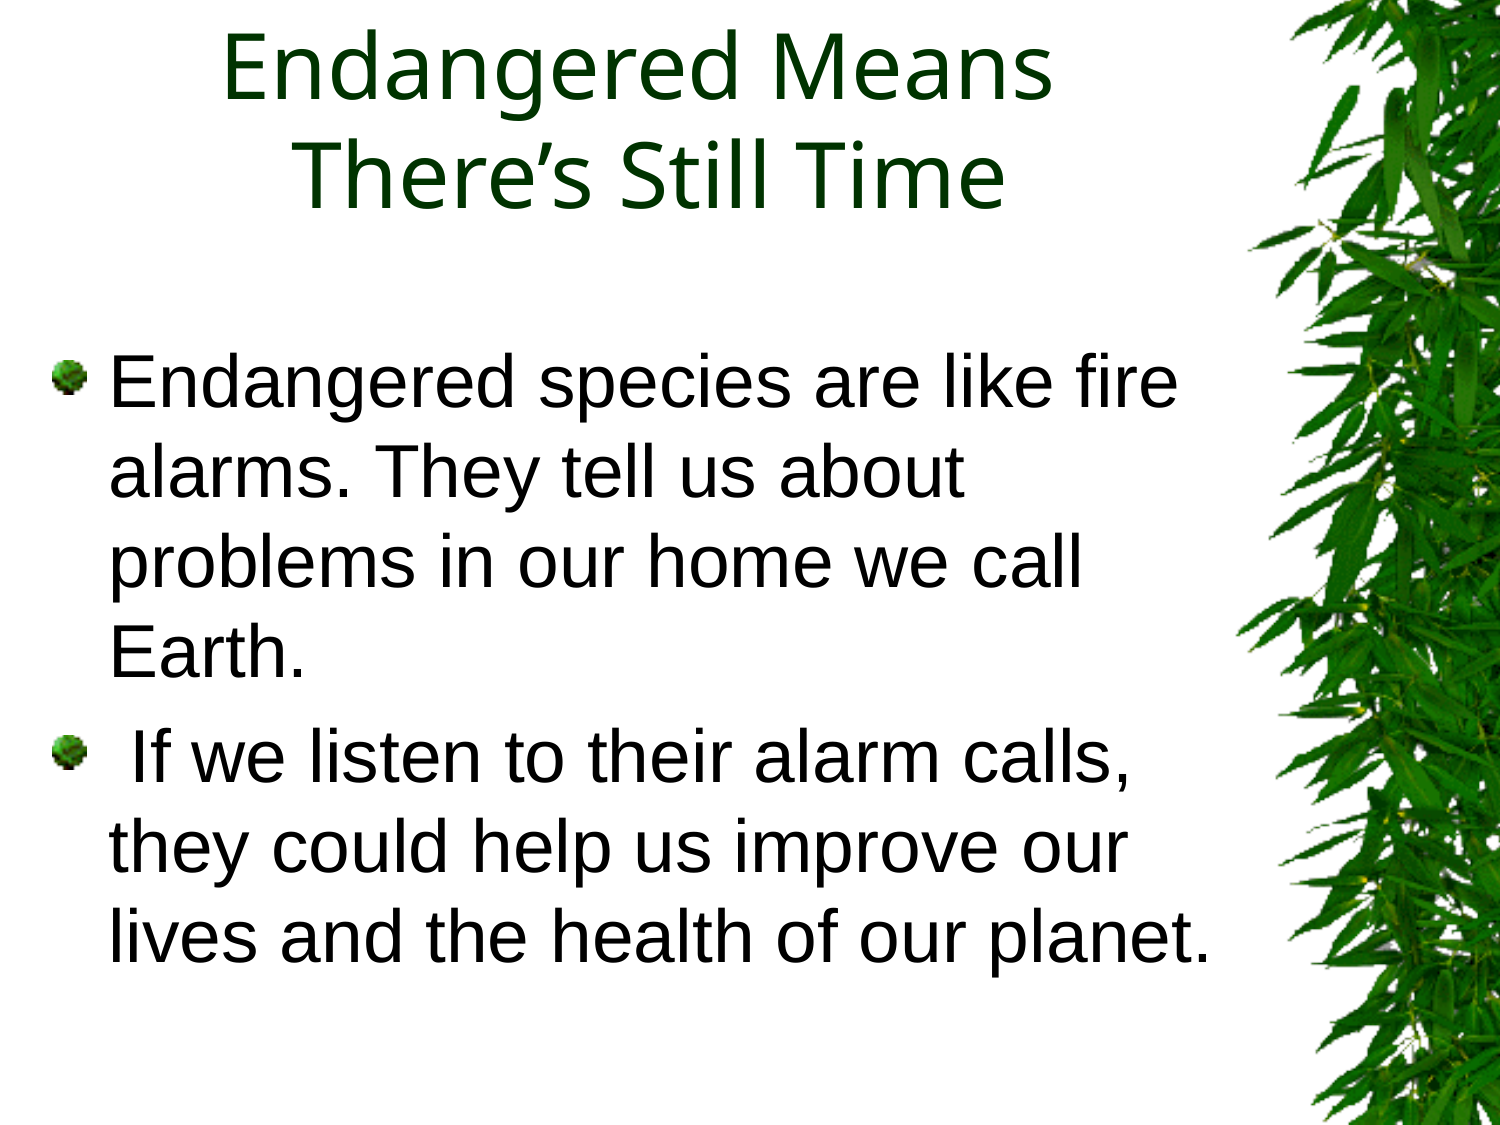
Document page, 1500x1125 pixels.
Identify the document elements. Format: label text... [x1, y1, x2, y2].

picture [52, 360, 87, 395]
picture [1206, 0, 1500, 1125]
list Endangered species are like fire alarms. They tell us about problems in our home we call Earth. If we listen to their alarm calls, they could help us improve our lives and the health of our planet. [37, 324, 1275, 1000]
picture [52, 735, 87, 770]
title Endangered Means There’s Still Time [37, 0, 1263, 235]
